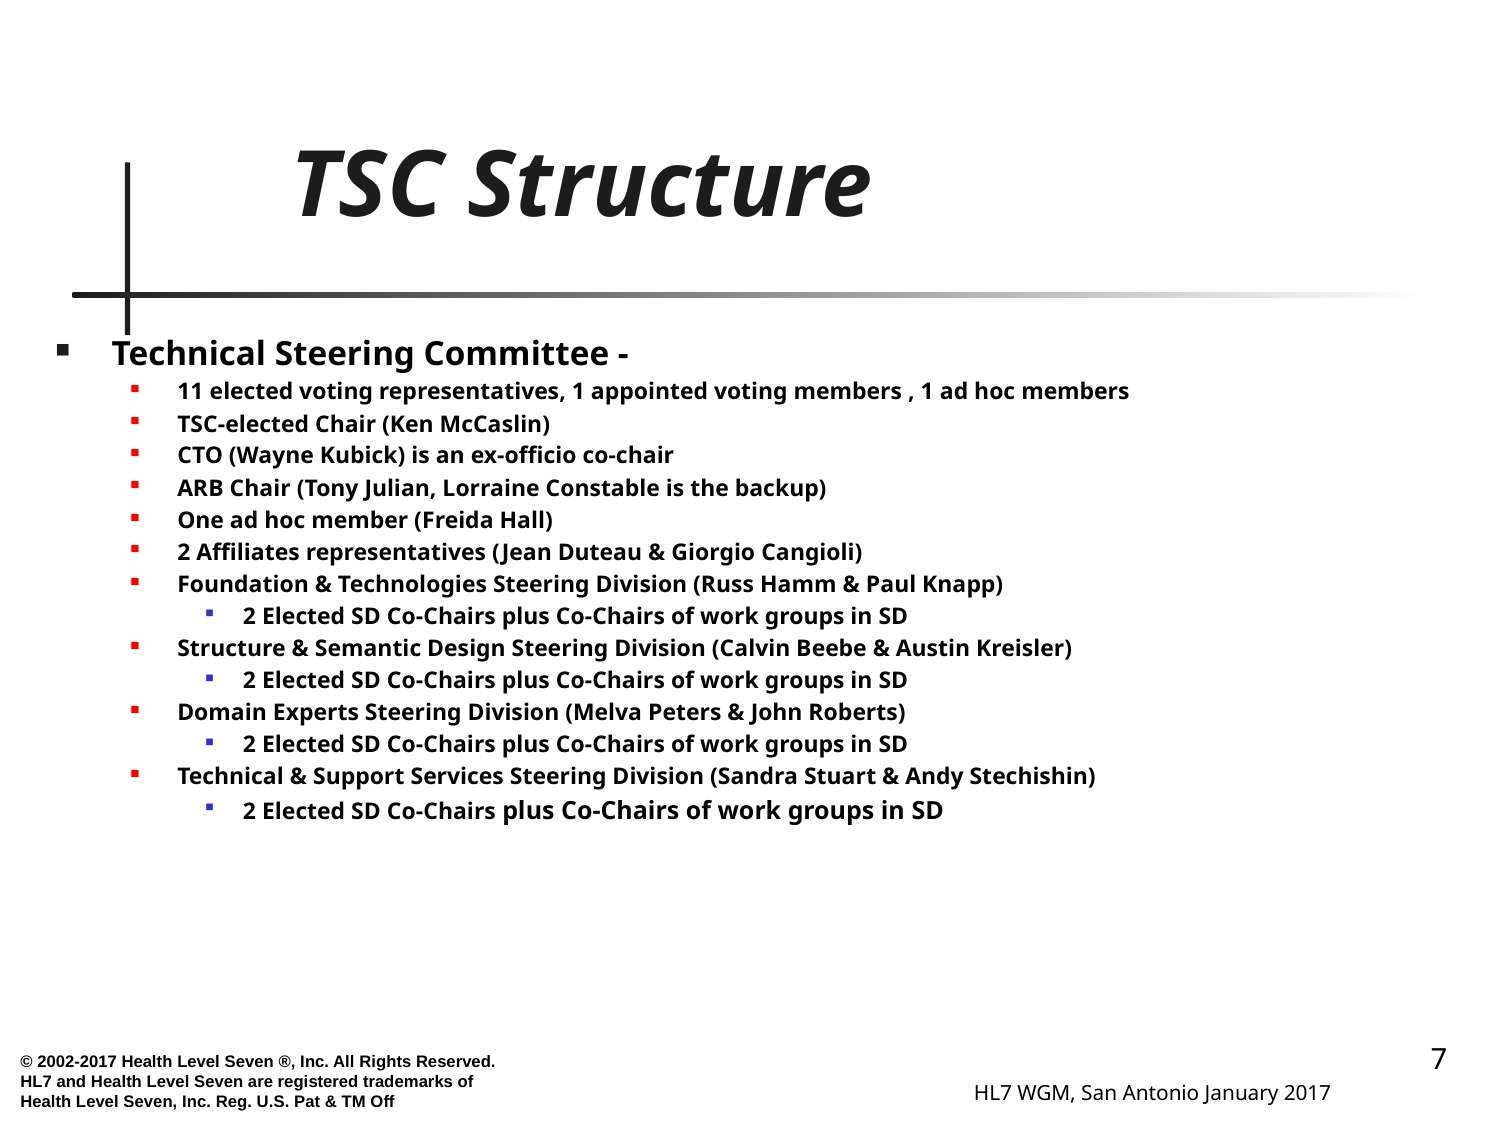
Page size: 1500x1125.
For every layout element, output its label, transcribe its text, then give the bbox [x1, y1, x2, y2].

title TSC Structure [274, 101, 1468, 243]
slide_number 7 [1149, 1012, 1463, 1088]
list Technical Steering Committee - 11 elected voting representatives, 1 appointed voting members , 1 ad hoc members TSC-elected Chair (Ken McCaslin) CTO (Wayne Kubick) is an ex-officio co-chair ARB Chair (Tony Julian, Lorraine Constable is the backup) One ad hoc member (Freida Hall) 2 Affiliates representatives (Jean Duteau & Giorgio Cangioli) Foundation & Technologies Steering Division (Russ Hamm & Paul Knapp) 2 Elected SD Co-Chairs plus Co-Chairs of work groups in SD Structure & Semantic Design Steering Division (Calvin Beebe & Austin Kreisler) 2 Elected SD Co-Chairs plus Co-Chairs of work groups in SD Domain Experts Steering Division (Melva Peters & John Roberts) 2 Elected SD Co-Chairs plus Co-Chairs of work groups in SD Technical & Support Services Steering Division (Sandra Stuart & Andy Stechishin) 2 Elected SD Co-Chairs plus Co-Chairs of work groups in SD [40, 324, 1460, 1078]
